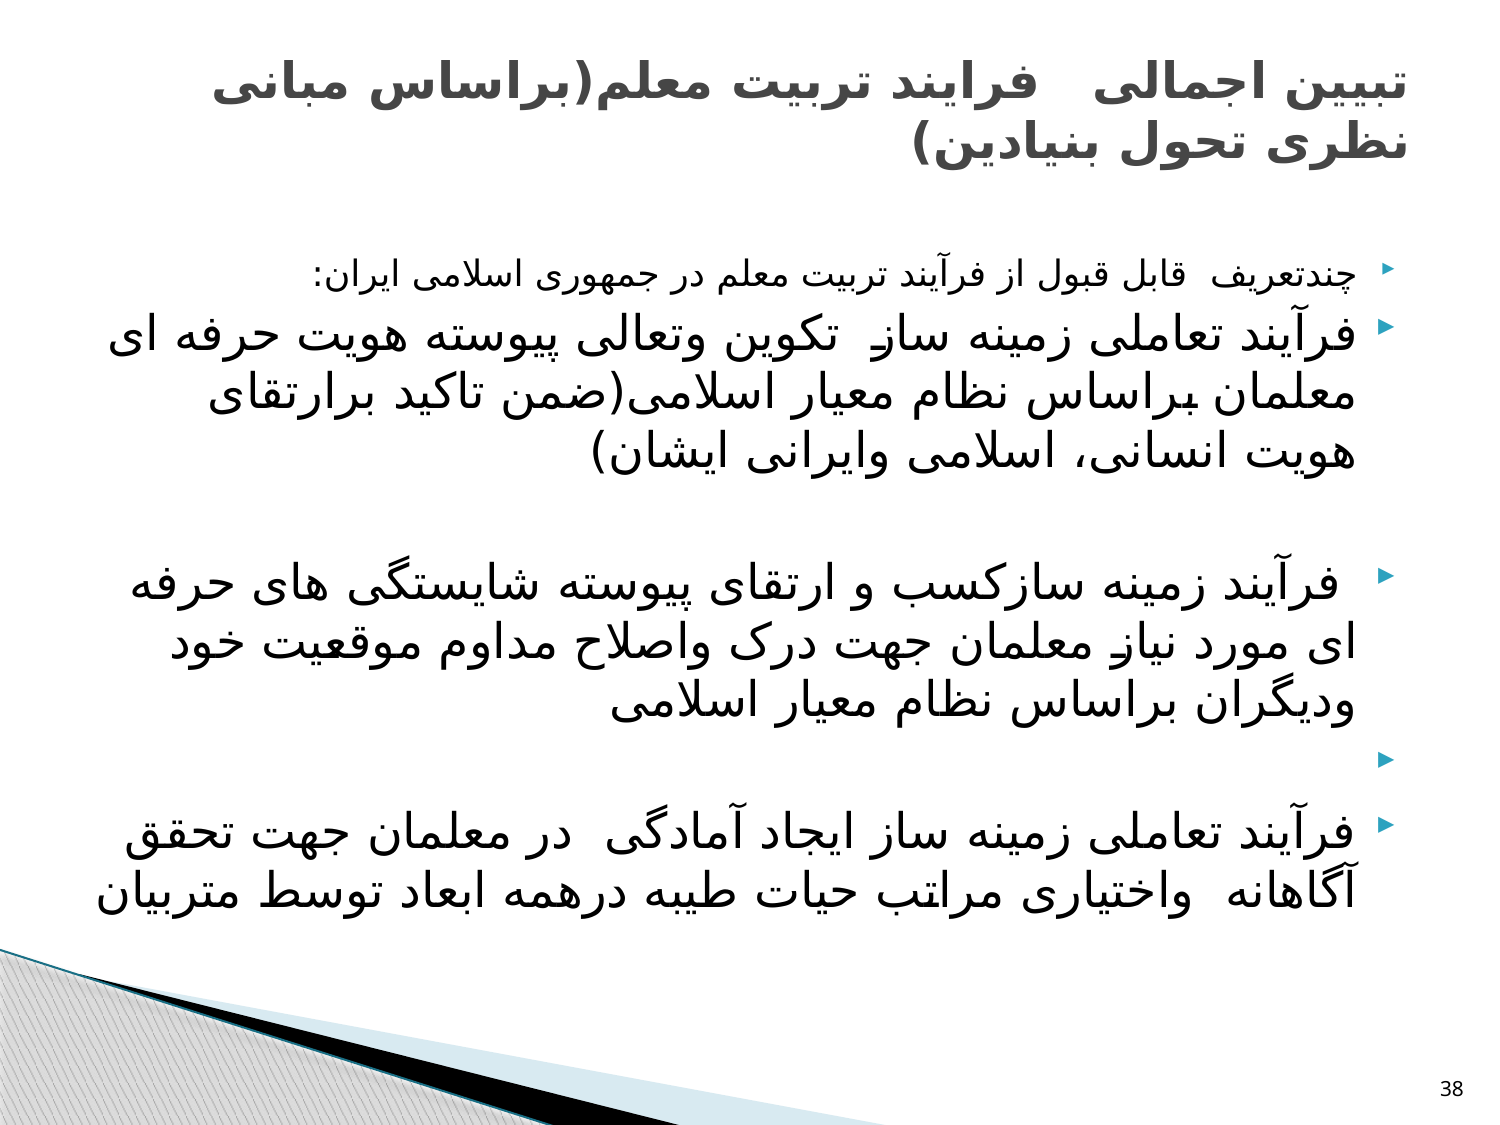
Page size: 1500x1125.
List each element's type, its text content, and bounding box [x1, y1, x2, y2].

slide_number 38 [1418, 1051, 1479, 1112]
title تبیین اجمالی فرایند تربیت معلم(براساس مبانی نظری تحول بنیادین) [75, 45, 1425, 233]
list چندتعریف قابل قبول از فرآیند تربیت معلم در جمهوری اسلامی ایران: فرآیند تعاملی زمینه ساز تکوین وتعالی پیوسته هویت حرفه ای معلمان براساس نظام معیار اسلامی(ضمن تاکید برارتقای هویت انسانی، اسلامی وایرانی ایشان) فرآیند زمینه سازکسب و ارتقای پیوسته شایستگی های حرفه ای مورد نیاز معلمان جهت درک واصلاح مداوم موقعیت خود ودیگران براساس نظام معیار اسلامی فرآیند تعاملی زمینه ساز ایجاد آمادگی در معلمان جهت تحقق آگاهانه واختیاری مراتب حیات طیبه درهمه ابعاد توسط متربیان [75, 243, 1425, 986]
